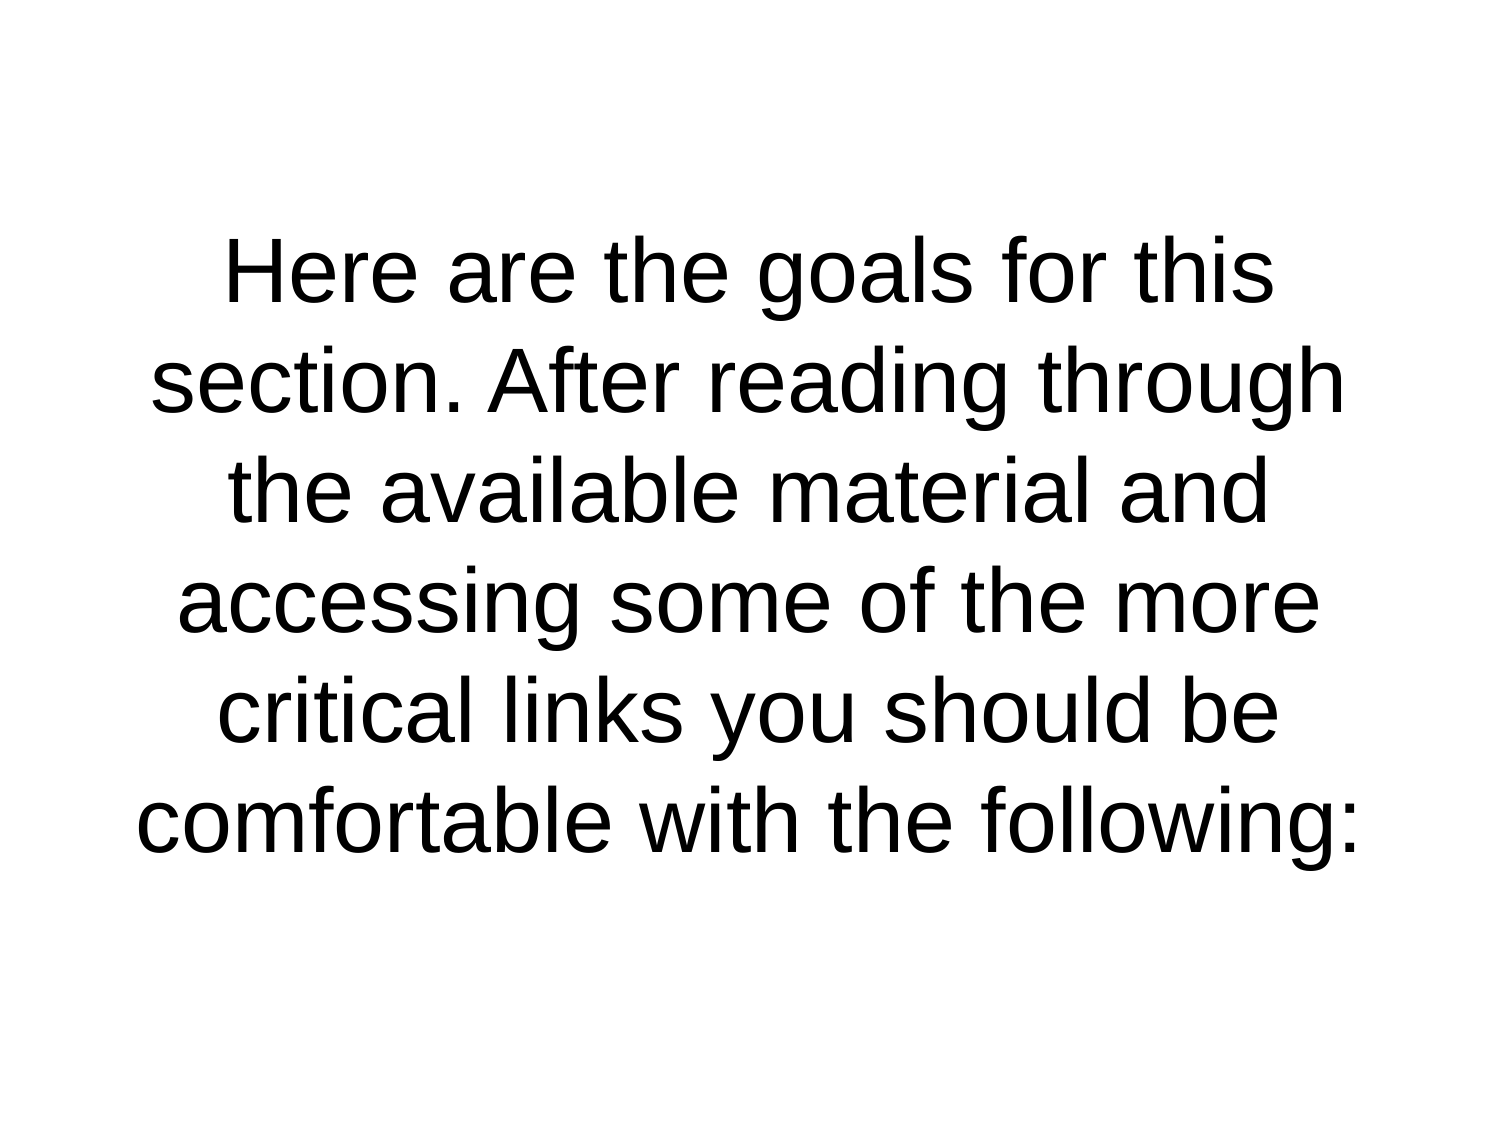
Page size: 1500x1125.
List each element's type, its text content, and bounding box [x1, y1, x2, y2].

title Here are the goals for this section. After reading through the available material and accessing some of the more critical links you should be comfortable with the following: [74, 44, 1426, 1038]
